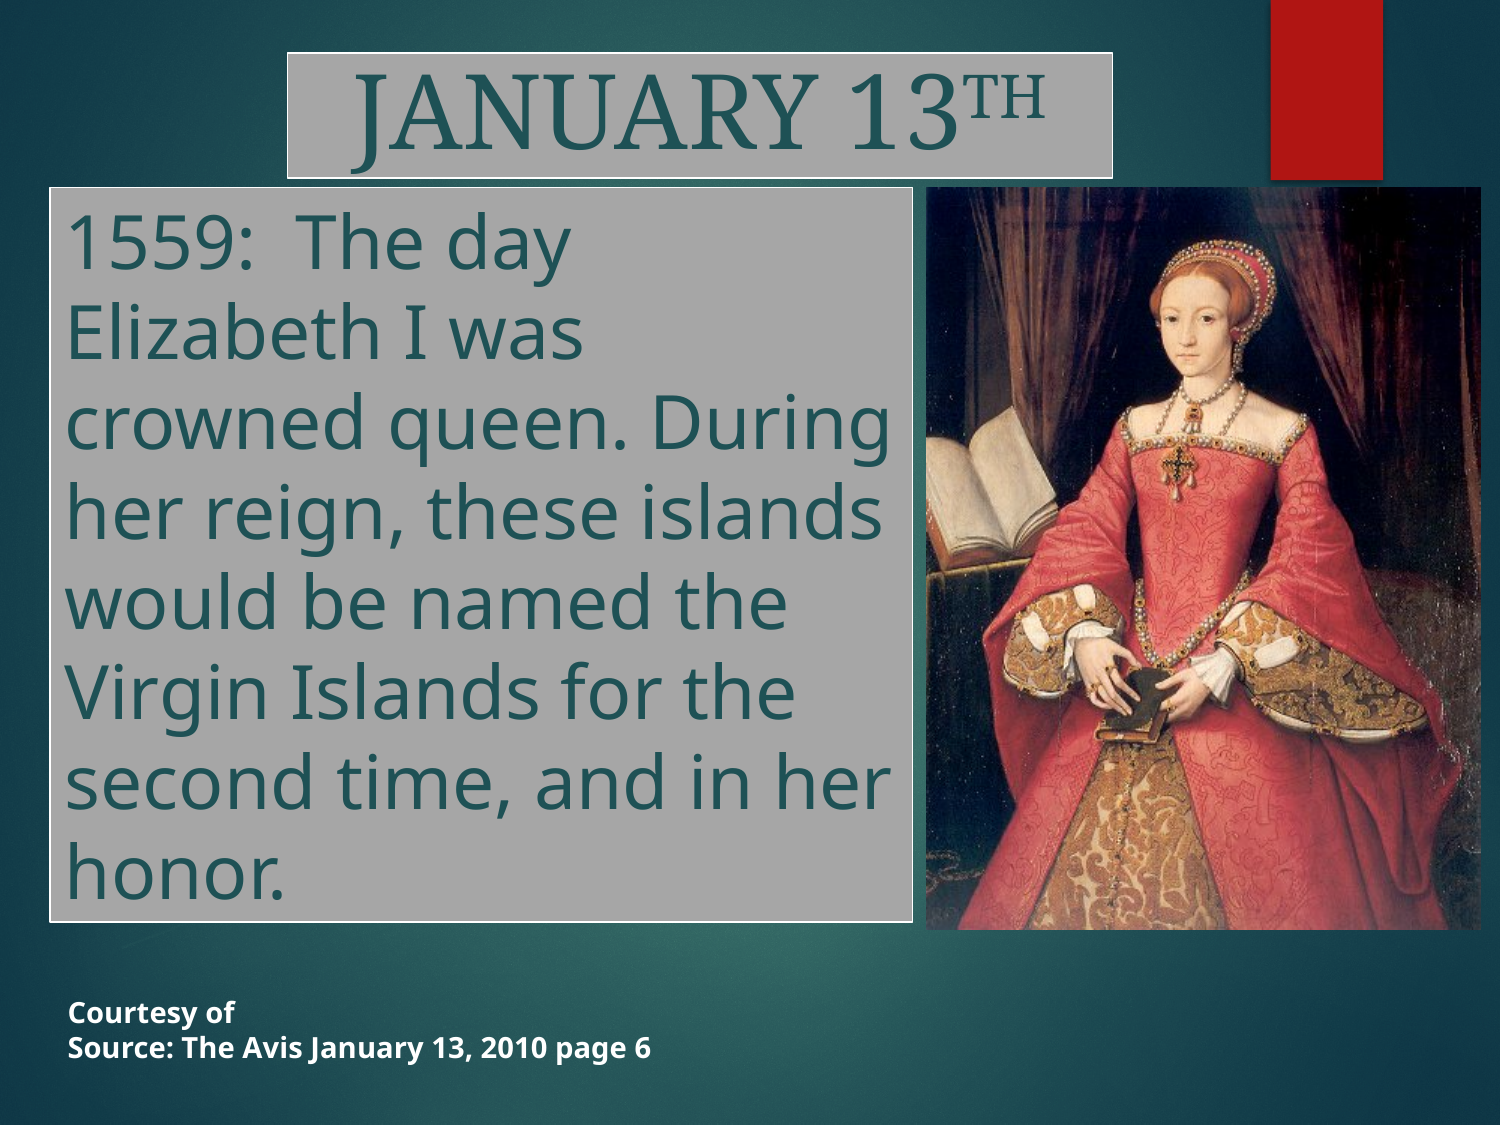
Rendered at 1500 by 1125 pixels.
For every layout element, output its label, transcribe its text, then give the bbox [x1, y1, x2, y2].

title JANUARY 13TH [287, 52, 1113, 179]
picture [925, 187, 1481, 930]
text_box 1559: The day Elizabeth I was crowned queen. During her reign, these islands would be named the Virgin Islands for the second time, and in her honor. [49, 187, 913, 923]
text_box Courtesy of Source: The Avis January 13, 2010 page 6 [52, 987, 1406, 1073]
